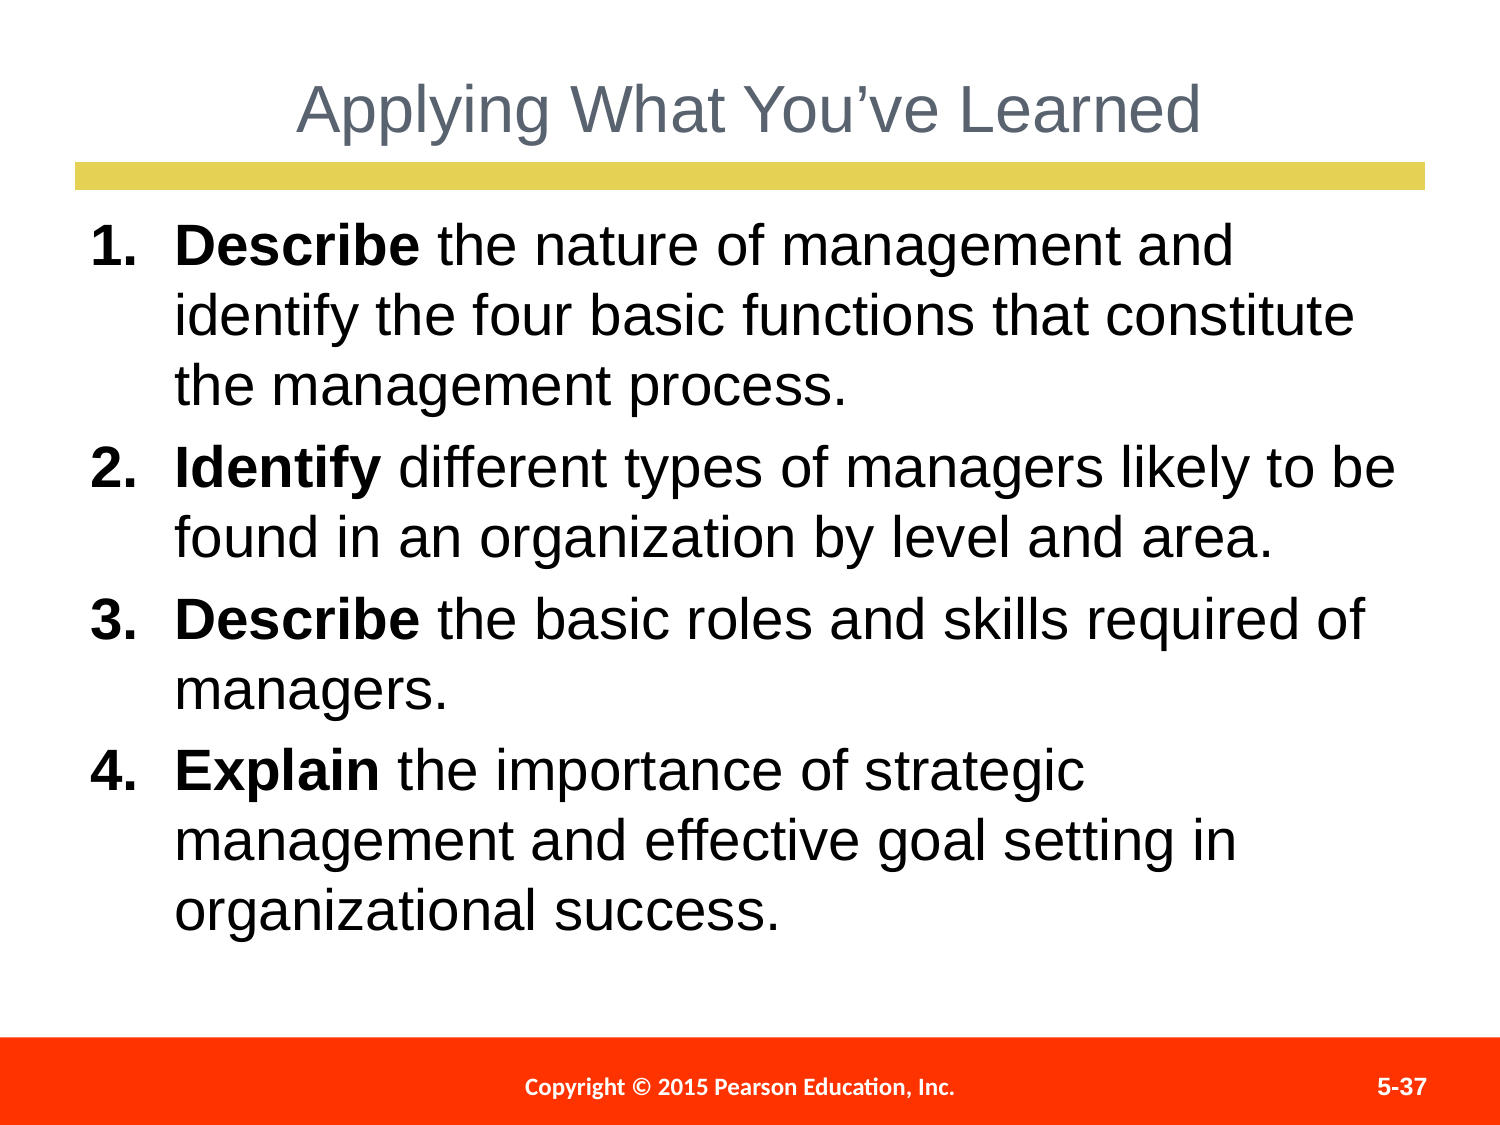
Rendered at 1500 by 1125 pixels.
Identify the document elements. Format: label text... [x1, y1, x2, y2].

list Describe the nature of management and identify the four basic functions that constitute the management process. Identify different types of managers likely to be found in an organization by level and area. Describe the basic roles and skills required of managers. Explain the importance of strategic management and effective goal setting in organizational success. [74, 199, 1426, 1006]
title Applying What You’ve Learned [74, 12, 1426, 199]
